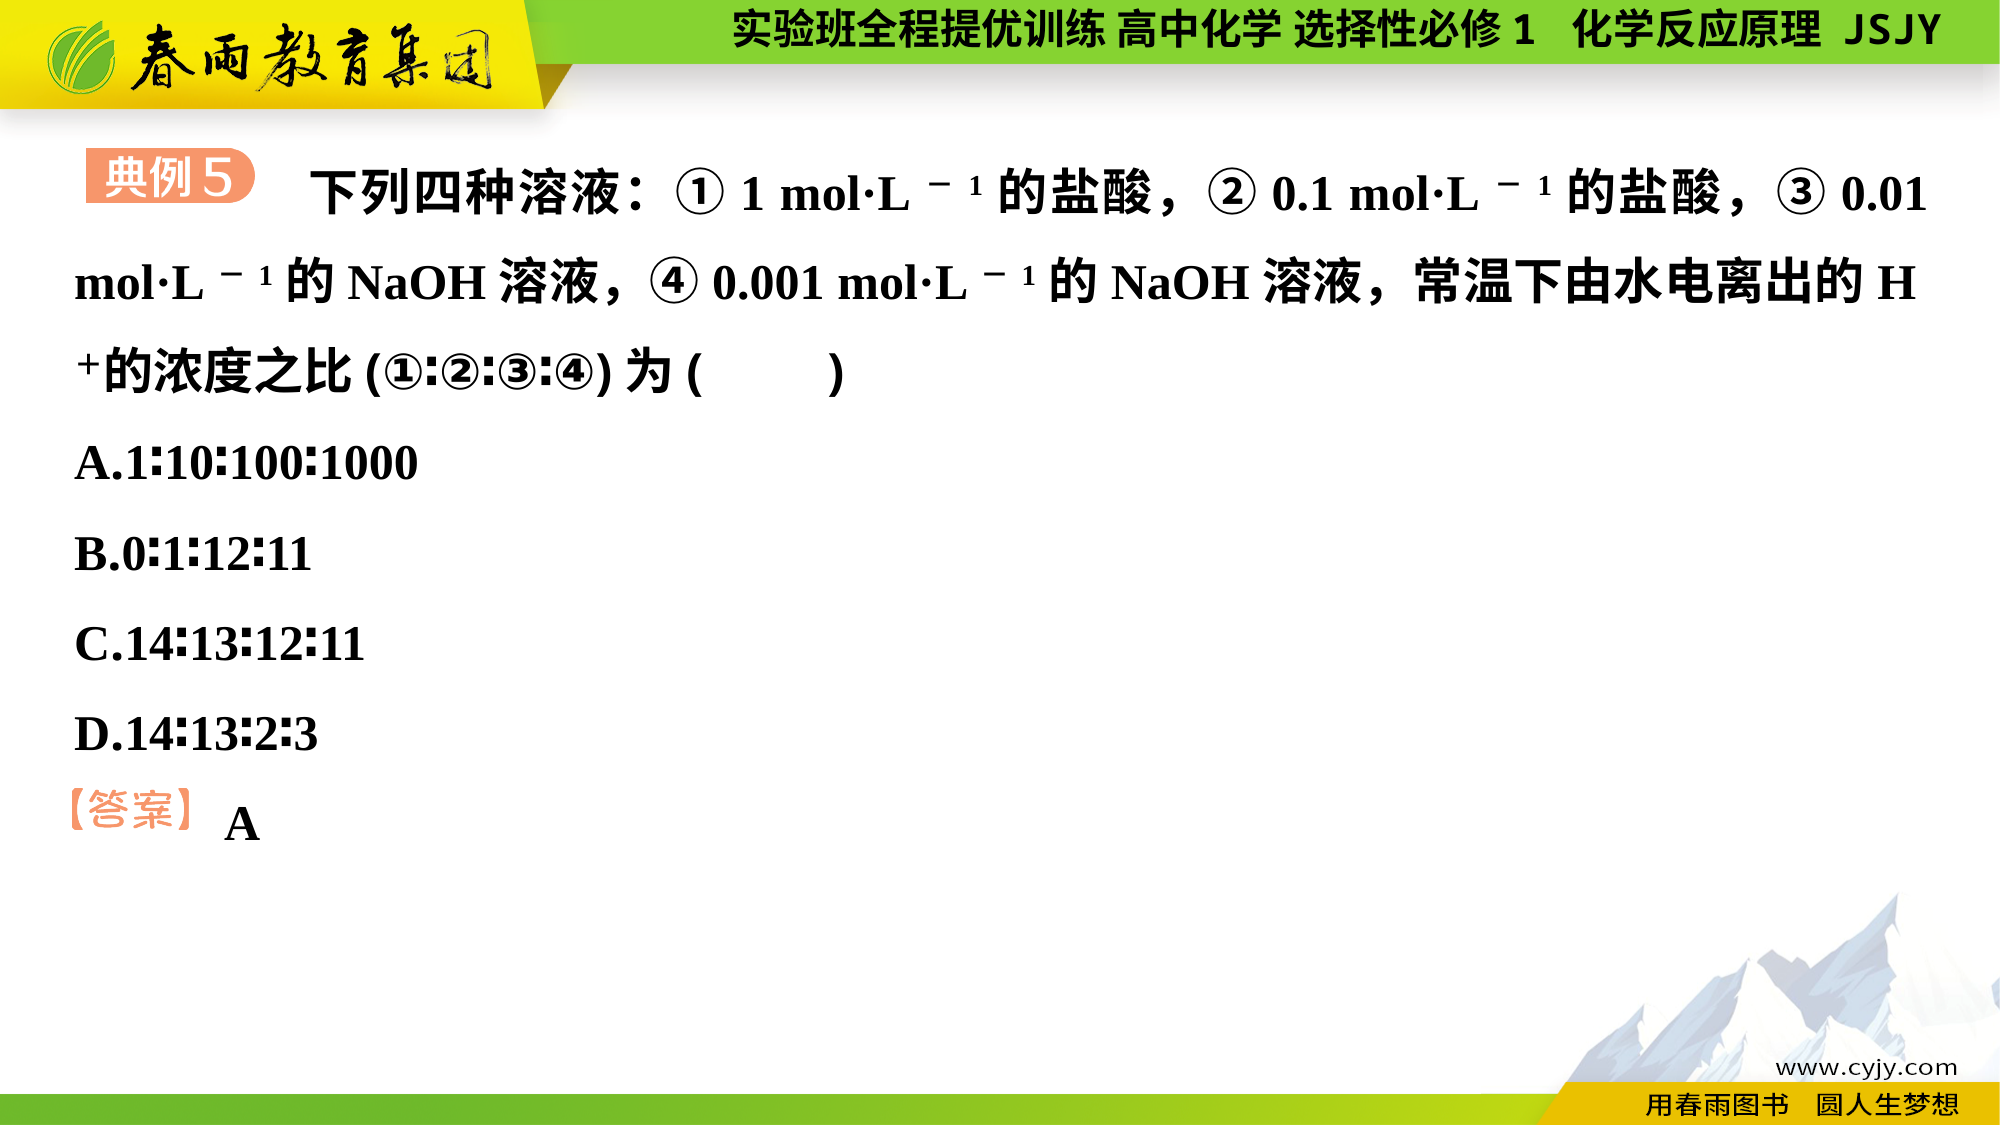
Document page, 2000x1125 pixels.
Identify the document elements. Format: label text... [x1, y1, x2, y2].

picture [0, 0, 2000, 1125]
list 下列四种溶液：①1 mol·L－1的盐酸，②0.1 mol·L－1的盐酸，③0.01 mol·L－1的NaOH溶液，④0.001 mol·L－1的NaOH溶液，常温下由水电离出的H＋的浓度之比(①∶②∶③∶④)为( ) A.1∶10∶100∶1000 B.0∶1∶12∶11 C.14∶13∶12∶11 D.14∶13∶2∶3 A [59, 122, 1944, 865]
